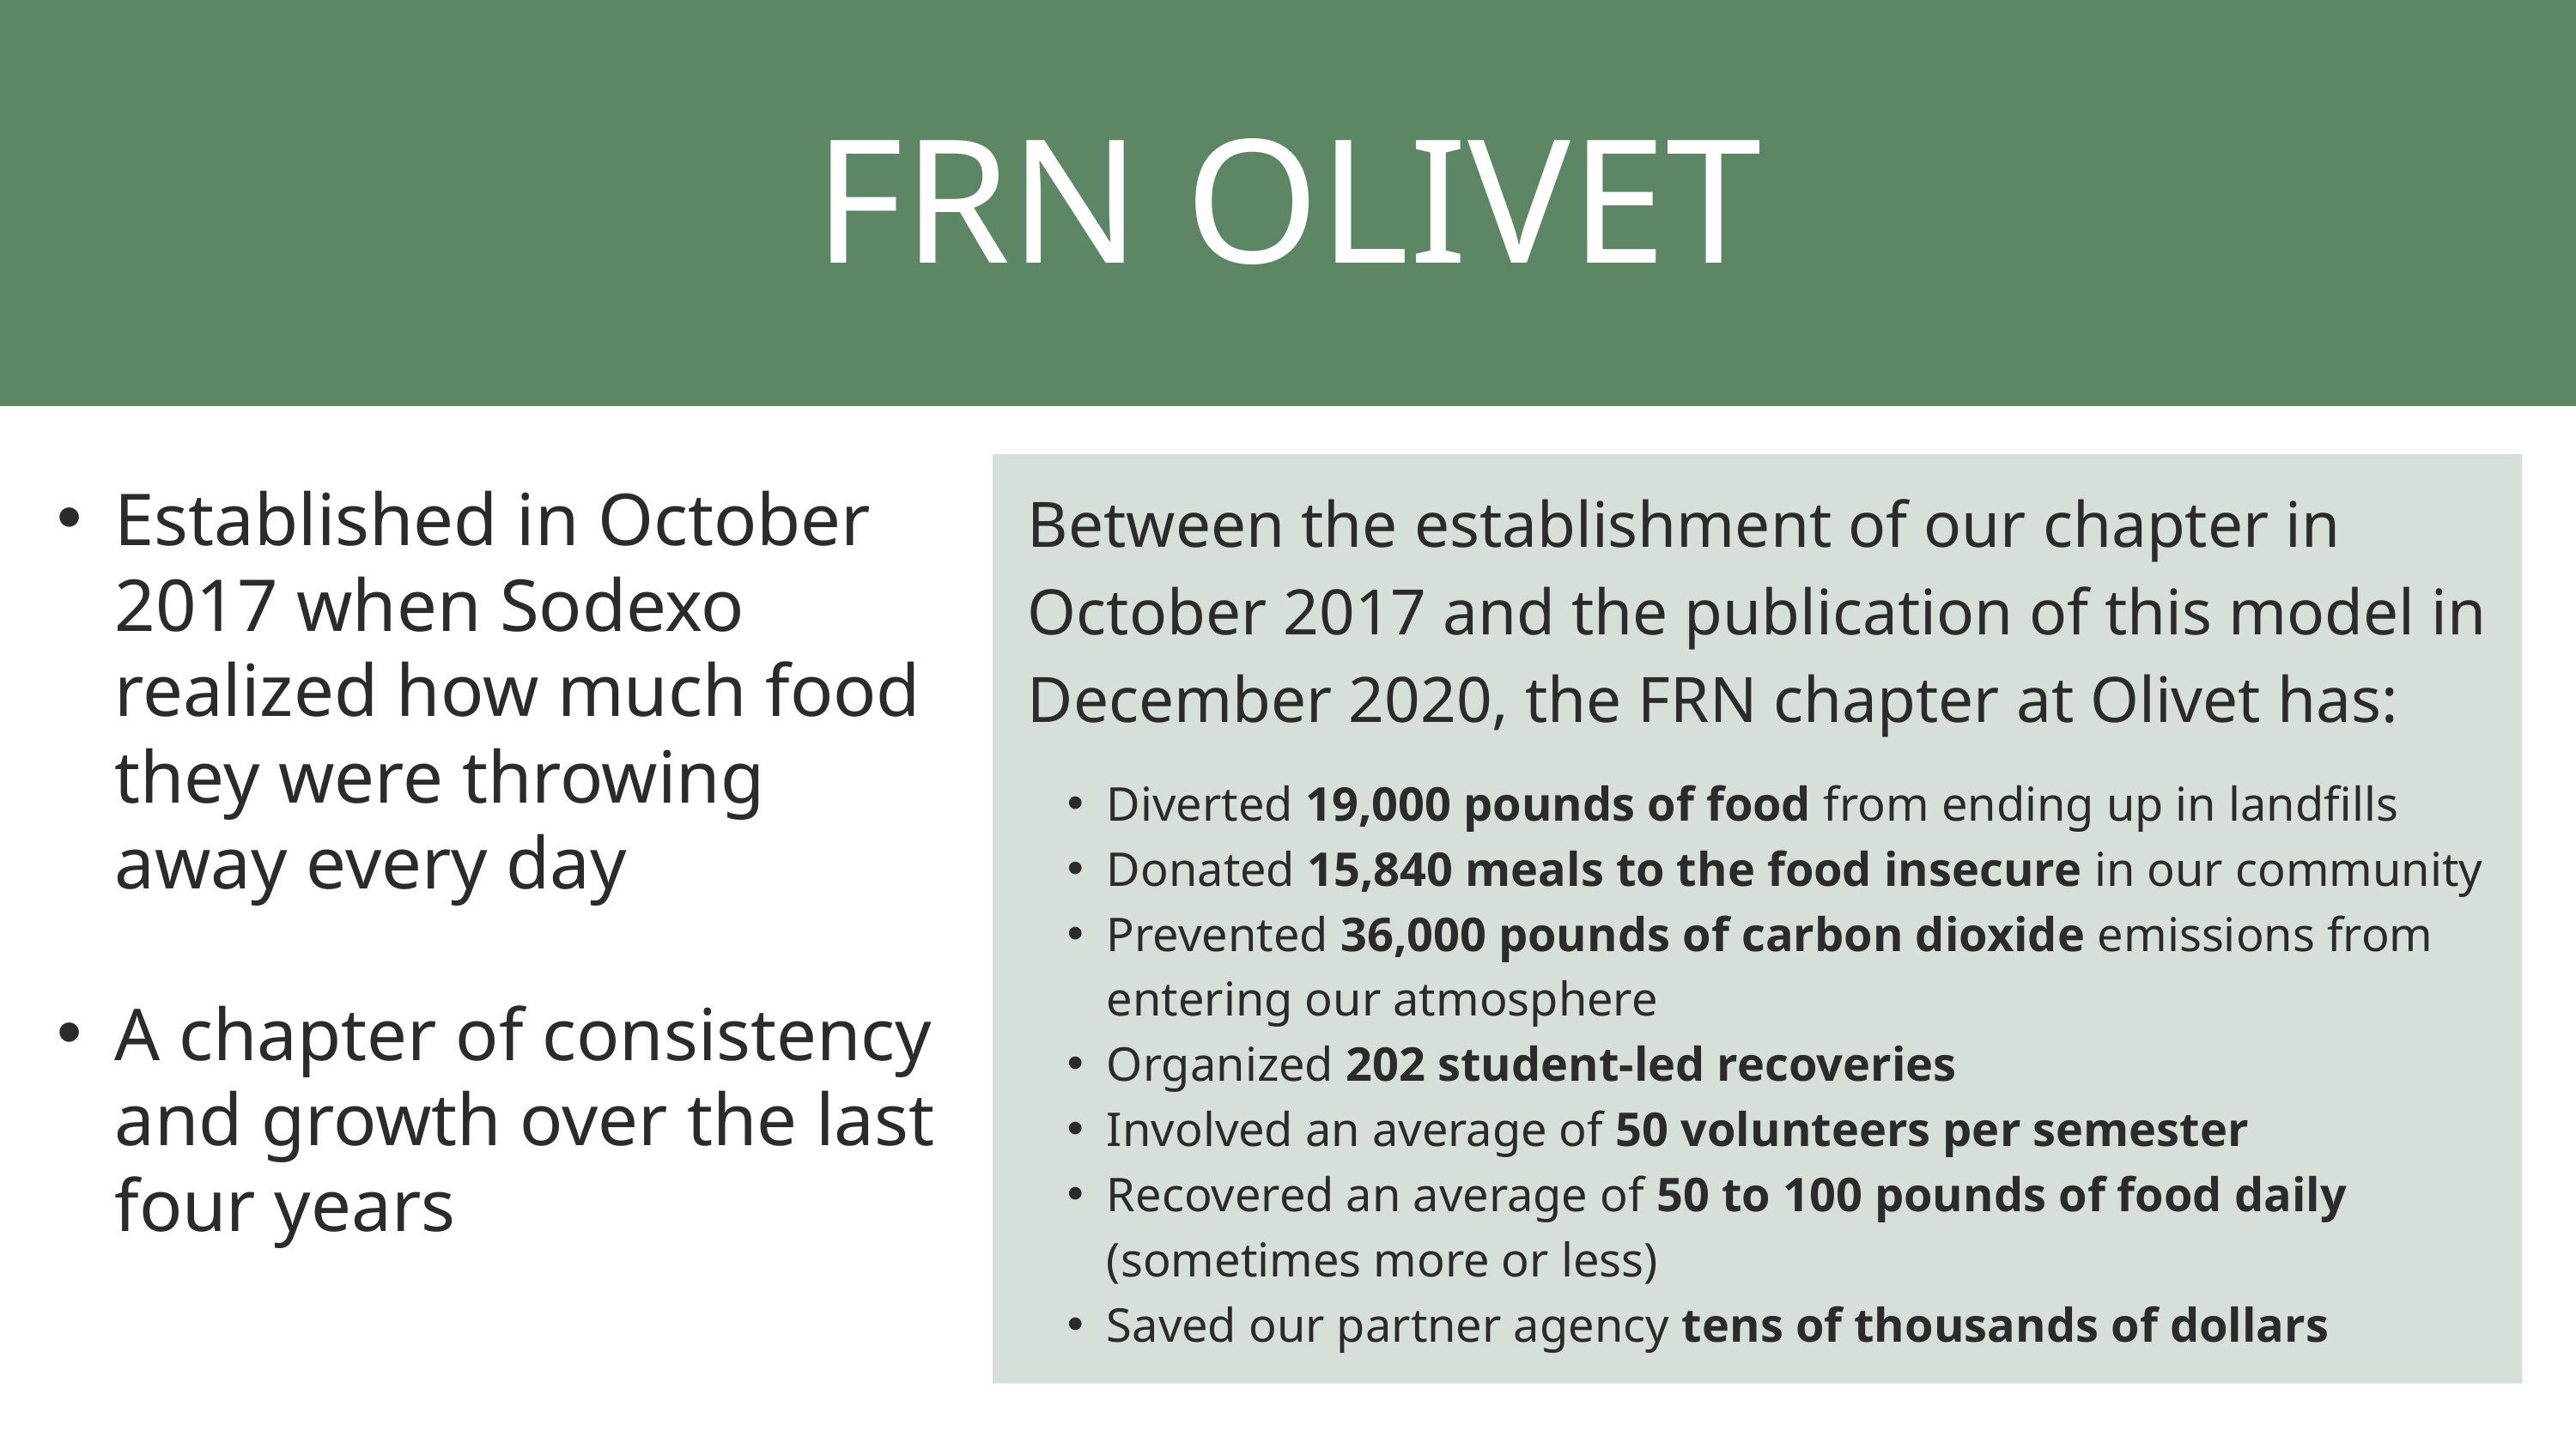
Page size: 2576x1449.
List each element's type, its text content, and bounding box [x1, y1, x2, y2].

text_box Established in October 2017 when Sodexo realized how much food they were throwing away every day A chapter of consistency and growth over the last four years [0, 473, 951, 1246]
text_box Between the establishment of our chapter in October 2017 and the publication of this model in December 2020, the FRN chapter at Olivet has: Diverted 19,000 pounds of food from ending up in landfills Donated 15,840 meals to the food insecure in our community Prevented 36,000 pounds of carbon dioxide emissions from entering our atmosphere Organized 202 student-led recoveries Involved an average of 50 volunteers per semester Recovered an average of 50 to 100 pounds of food daily (sometimes more or less) Saved our partner agency tens of thousands of dollars [1027, 472, 2491, 1351]
text_box FRN OLIVET [105, 125, 2471, 298]
text_box [0, 0, 2576, 406]
text_box [993, 454, 2523, 1384]
